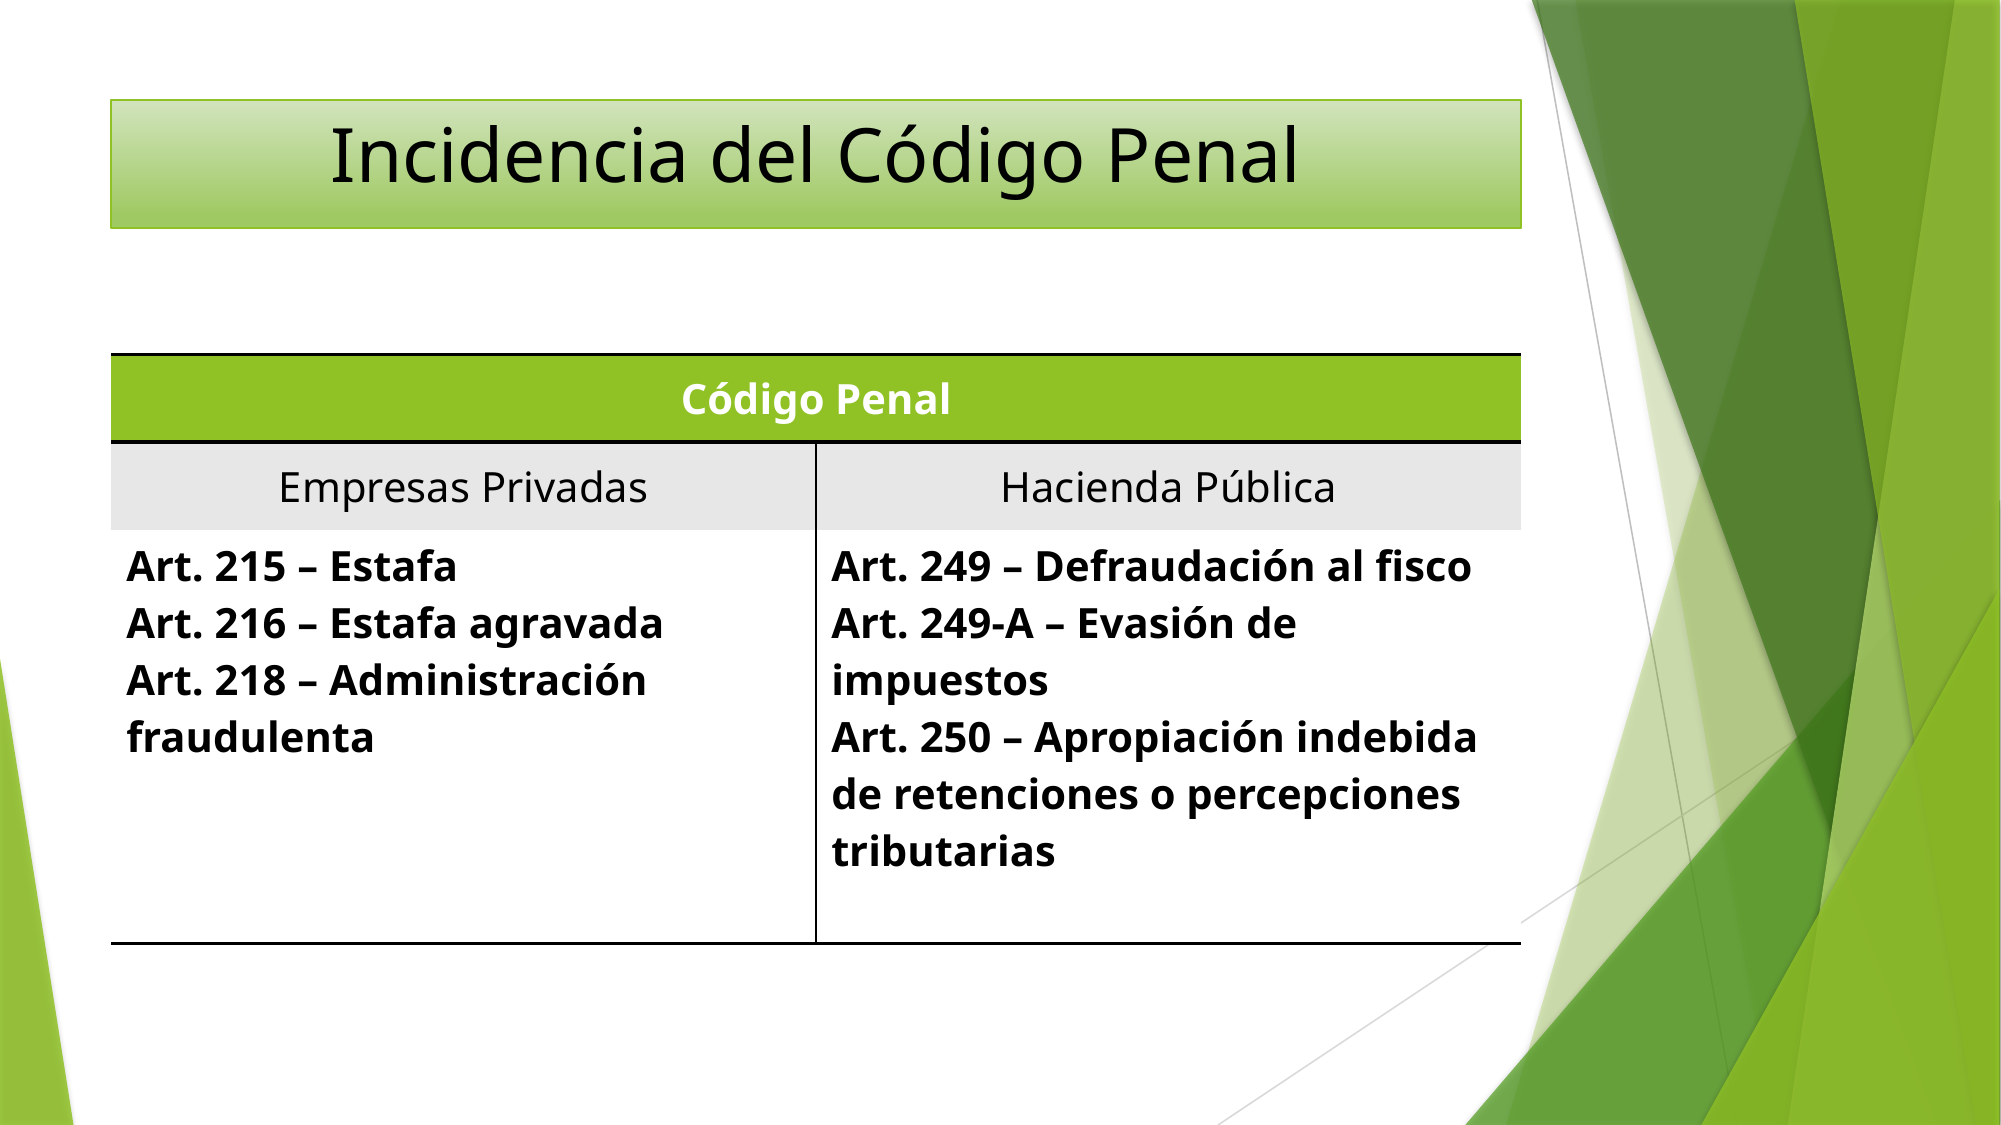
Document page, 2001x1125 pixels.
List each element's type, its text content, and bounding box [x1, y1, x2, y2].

table_header Código Penal [111, 356, 1521, 440]
table_cell Hacienda Pública [817, 444, 1521, 530]
title Incidencia del Código Penal [110, 99, 1522, 229]
table_cell Empresas Privadas [111, 444, 815, 530]
table_cell Art. 215 – Estafa Art. 216 – Estafa agravada Art. 218 – Administración fraudulenta [111, 530, 815, 942]
table_cell Art. 249 – Defraudación al fisco Art. 249-A – Evasión de impuestos Art. 250 – Apropiación indebida de retenciones o percepciones tributarias [817, 530, 1521, 942]
